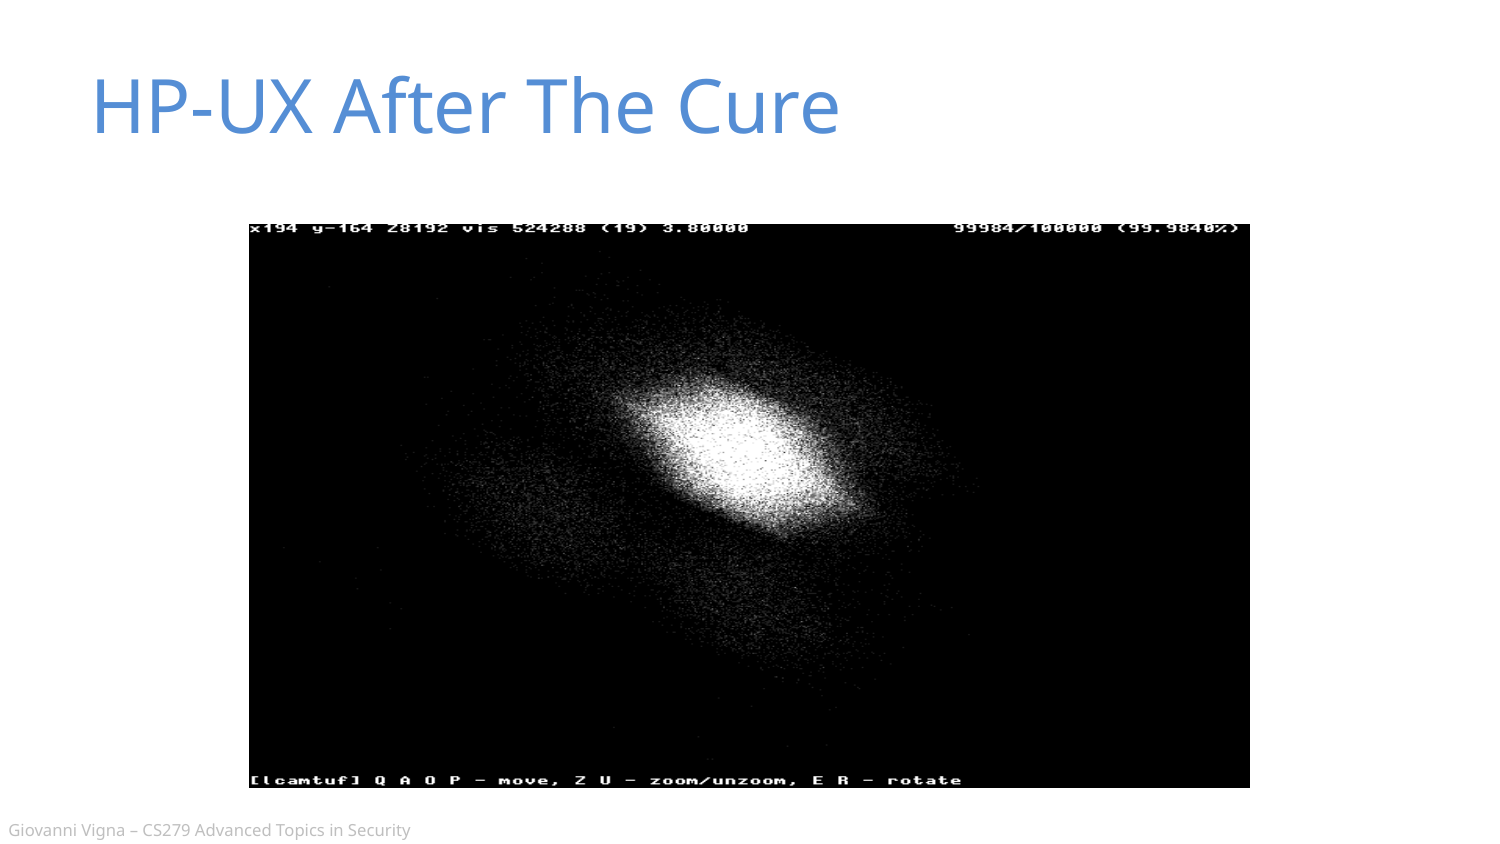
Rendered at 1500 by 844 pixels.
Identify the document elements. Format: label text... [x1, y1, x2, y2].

picture [249, 224, 1251, 788]
title HP-UX After The Cure [75, 33, 1425, 175]
